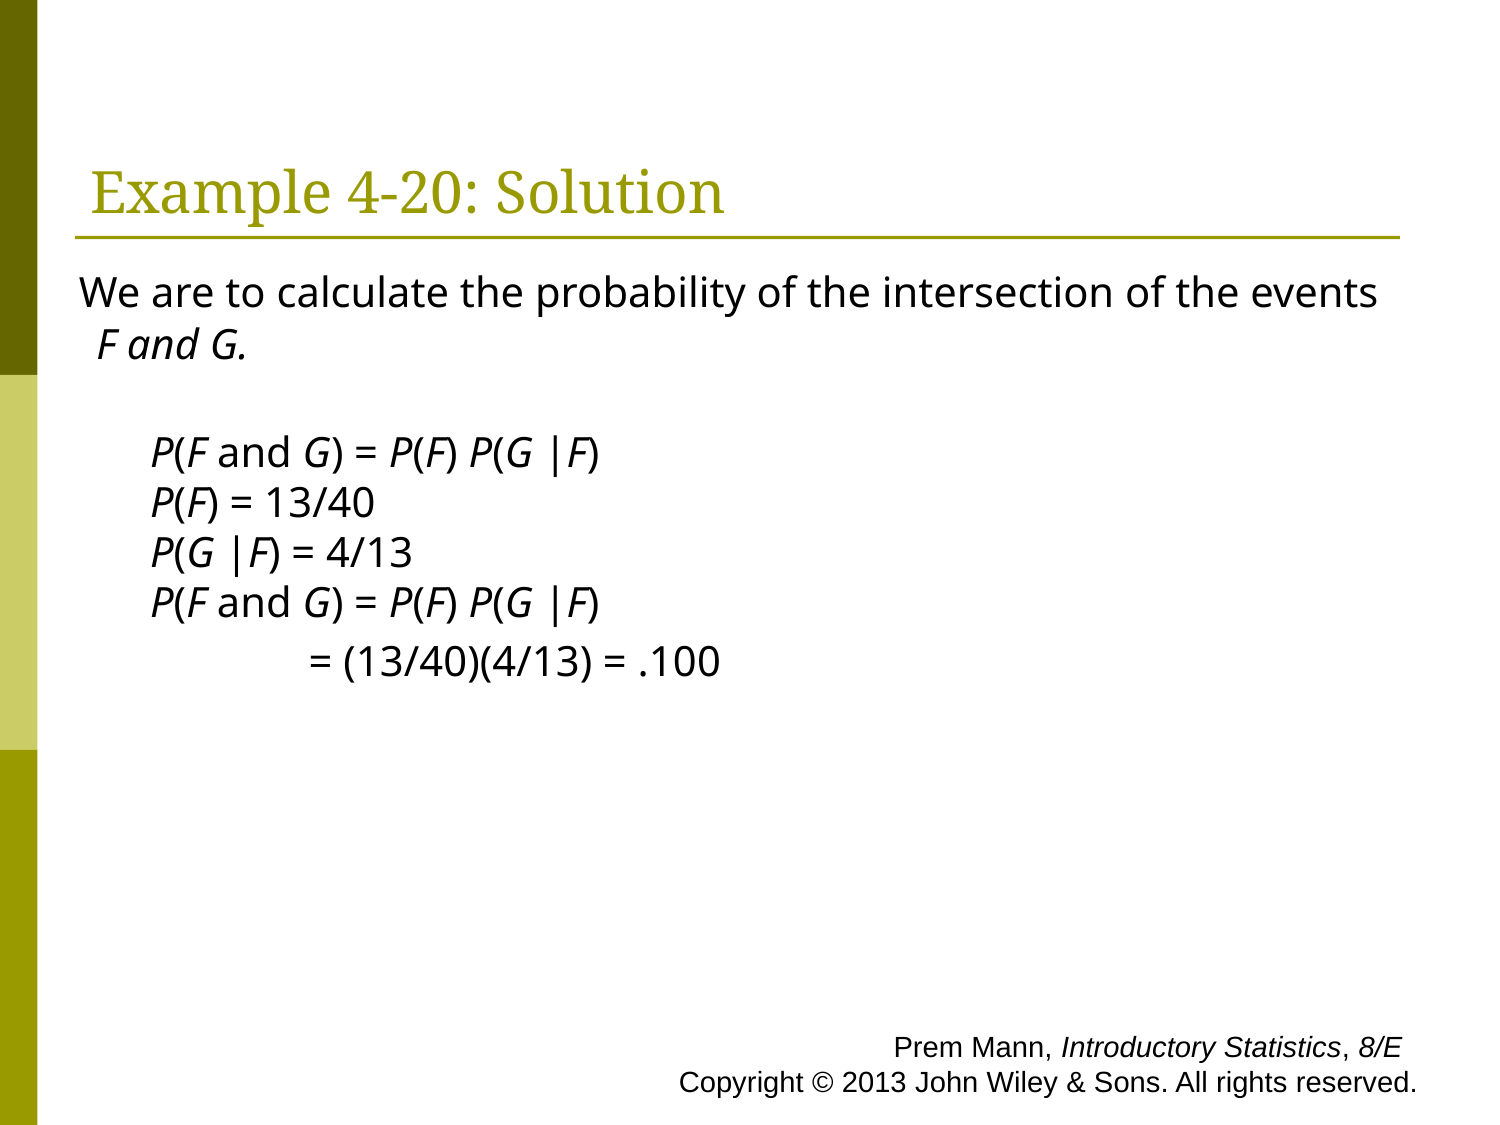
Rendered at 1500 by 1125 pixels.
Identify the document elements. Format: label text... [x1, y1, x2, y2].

title Example 4-20: Solution [75, 45, 1425, 233]
list We are to calculate the probability of the intersection of the events F and G. P(F and G) = P(F) P(G |F) P(F) = 13/40 P(G |F) = 4/13 P(F and G) = P(F) P(G |F) = (13/40)(4/13) = .100 [24, 249, 1394, 925]
text_box Prem Mann, Introductory Statistics, 8/E Copyright © 2013 John Wiley & Sons. All rights reserved. [664, 1020, 1449, 1106]
